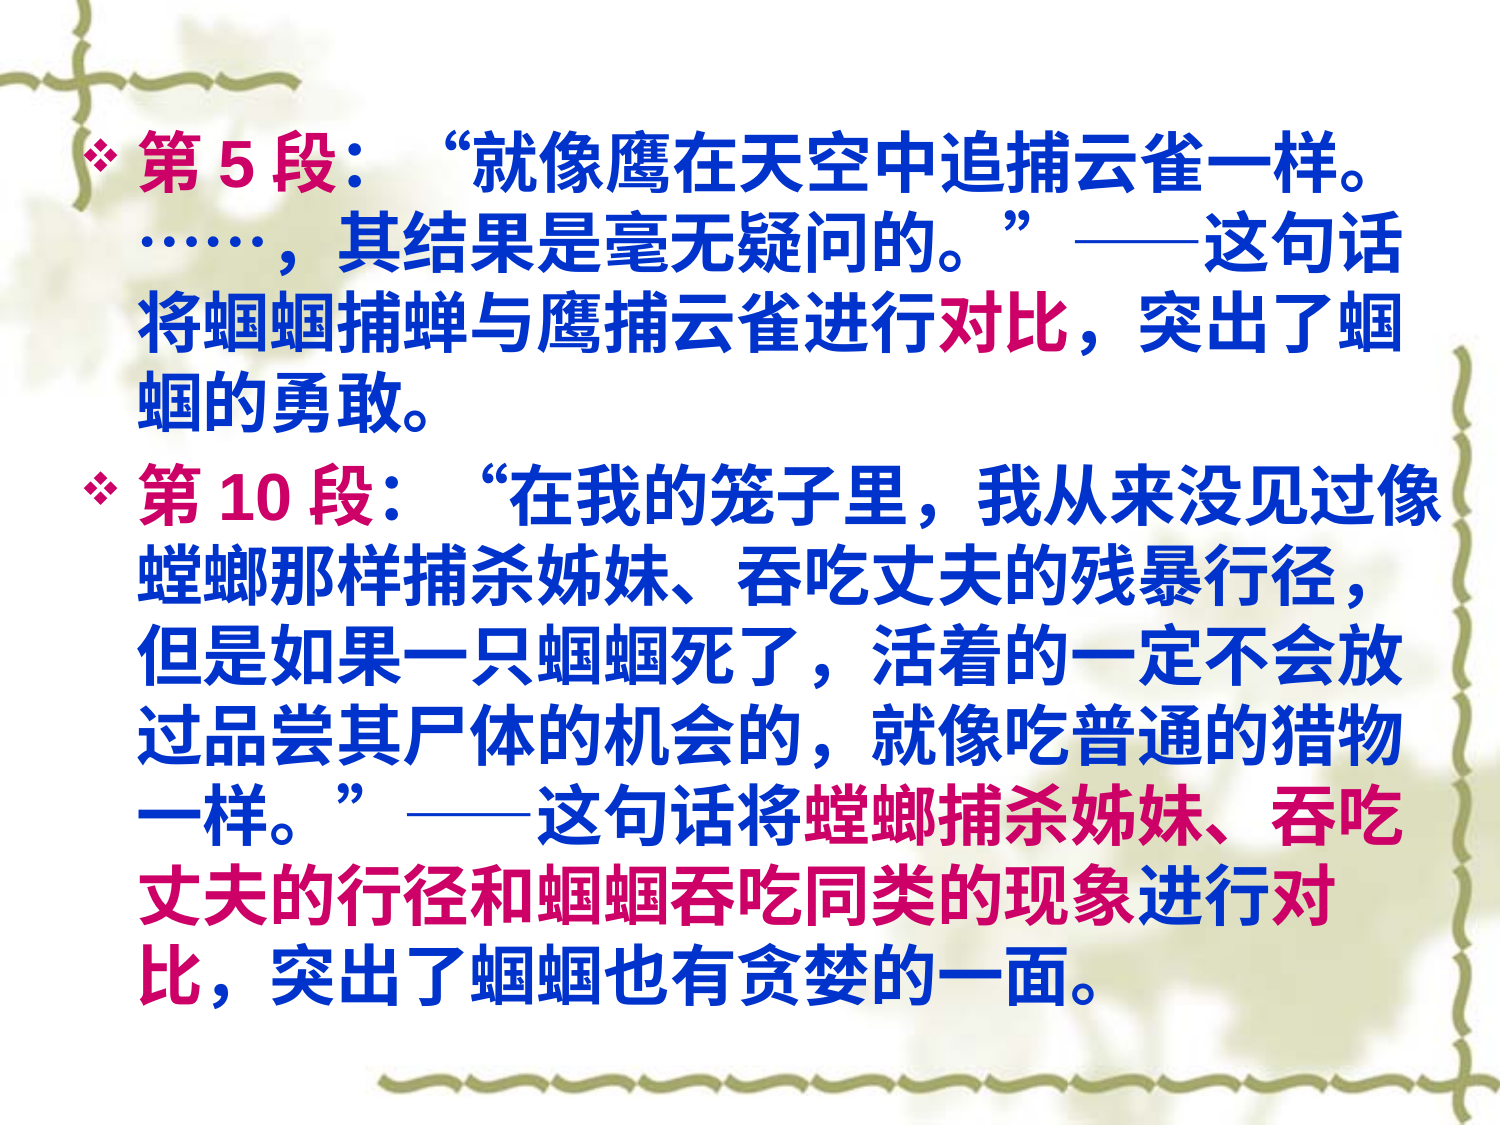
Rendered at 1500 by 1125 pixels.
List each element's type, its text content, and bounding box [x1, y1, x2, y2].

picture [0, 0, 1500, 1125]
list 第5段：“就像鹰在天空中追捕云雀一样。……，其结果是毫无疑问的。”——这句话将蝈蝈捕蝉与鹰捕云雀进行对比，突出了蝈蝈的勇敢。 第10段：“在我的笼子里，我从来没见过像螳螂那样捕杀姊妹、吞吃丈夫的残暴行径，但是如果一只蝈蝈死了，活着的一定不会放过品尝其尸体的机会的，就像吃普通的猎物一样。”——这句话将螳螂捕杀姊妹、吞吃丈夫的行径和蝈蝈吞吃同类的现象进行对比，突出了蝈蝈也有贪婪的一面。 [64, 113, 1466, 1047]
